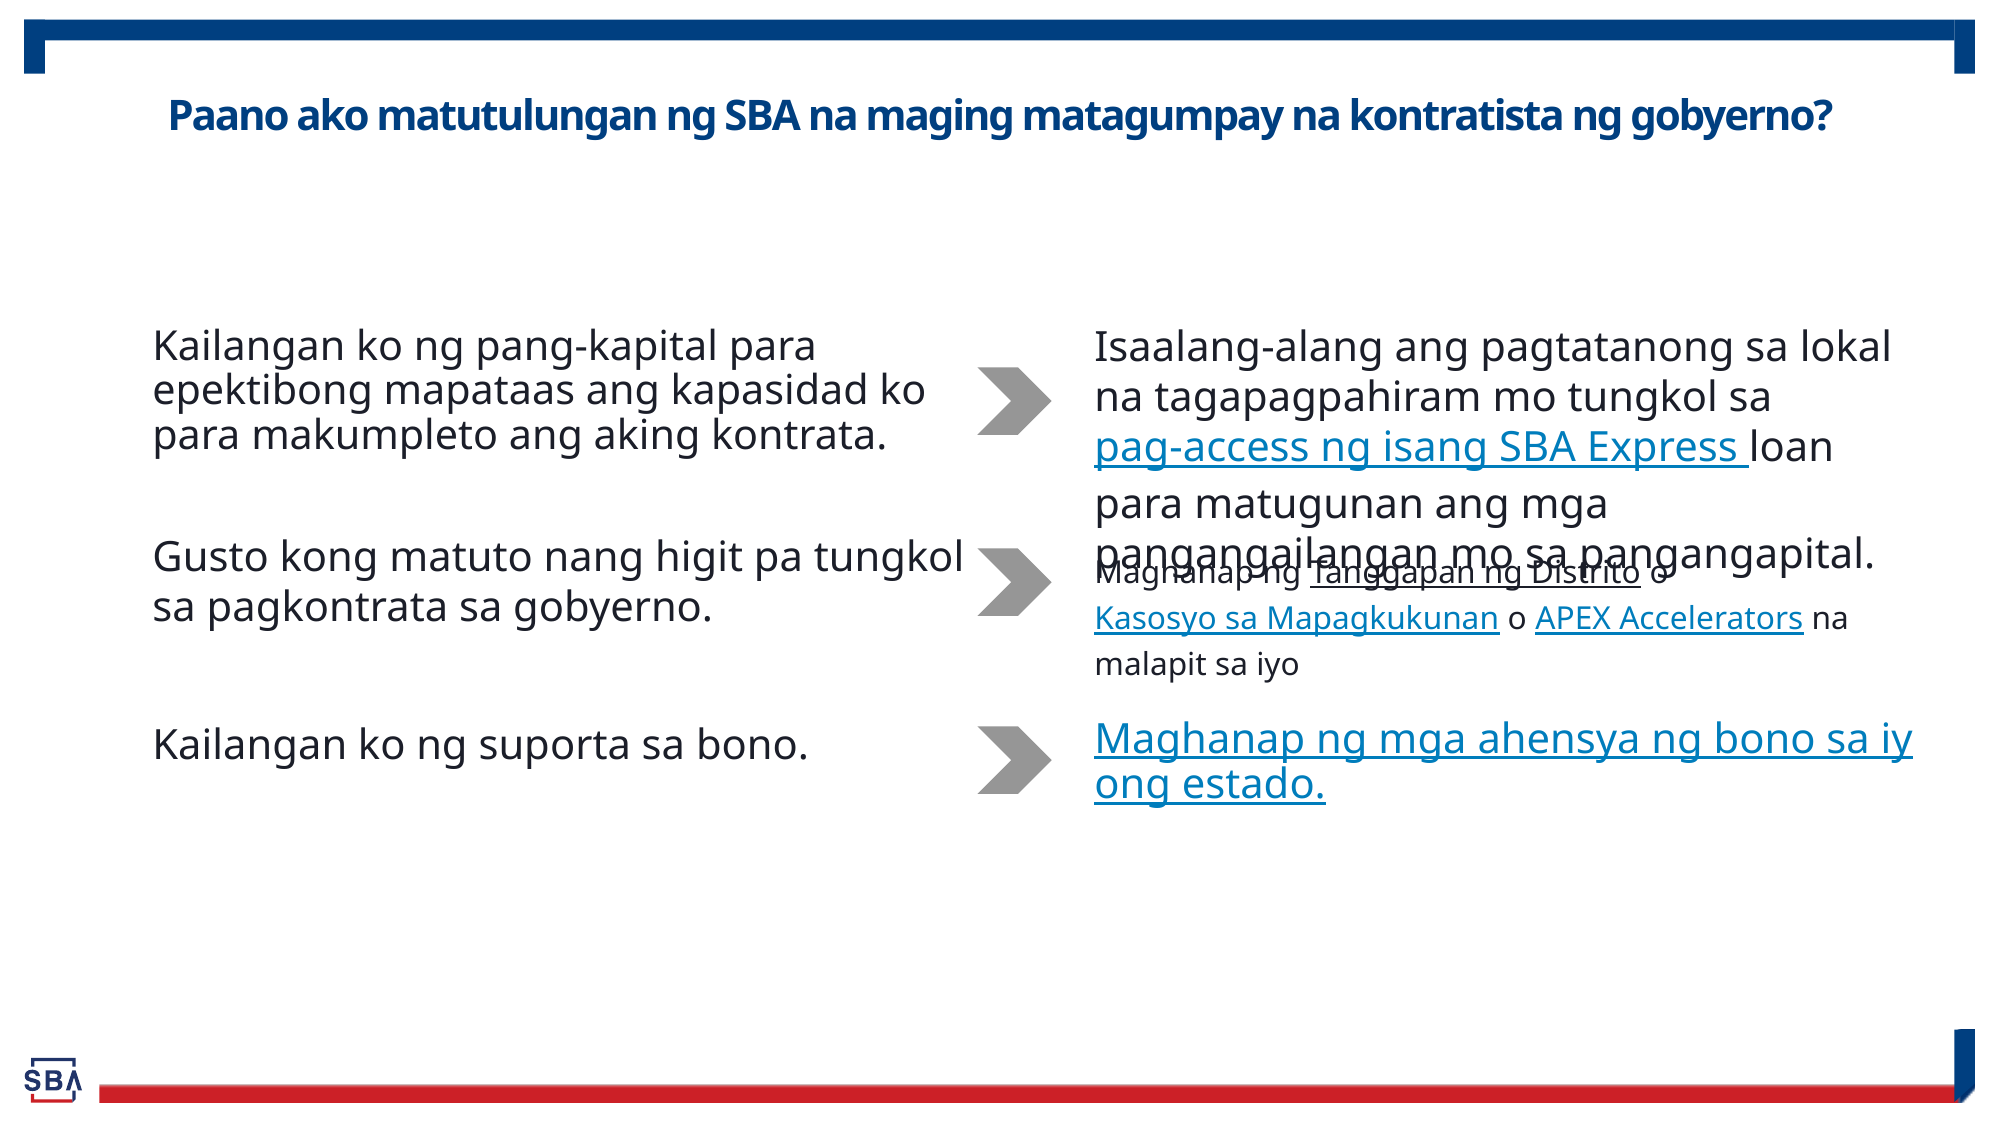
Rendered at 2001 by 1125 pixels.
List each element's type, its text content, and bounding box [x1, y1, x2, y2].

list Kailangan ko ng pang-kapital para epektibong mapataas ang kapasidad ko para makumpleto ang aking kontrata. [137, 317, 1000, 467]
text_box [974, 547, 1054, 617]
text_box Gusto kong matuto nang higit pa tungkol sa pagkontrata sa gobyerno. [137, 521, 1000, 672]
title Paano ako matutulungan ng SBA na maging matagumpay na kontratista ng gobyerno? [137, 87, 1863, 186]
text_box [974, 366, 1054, 436]
text_box [974, 725, 1054, 795]
text_box Kailangan ko ng suporta sa bono. [137, 710, 1000, 860]
text_box Maghanap ng mga ahensya ng bono sa iyong estado. [1079, 699, 1942, 850]
text_box Maghanap ng Tanggapan ng Distrito o Kasosyo sa Mapagkukunan o APEX Accelerators na malapit sa iyo [1079, 541, 1942, 691]
text_box Isaalang-alang ang pagtatanong sa lokal na tagapagpahiram mo tungkol sa pag-access ng isang SBA Express loan para matugunan ang mga pangangailangan mo sa pangangapital. [1079, 312, 1942, 462]
